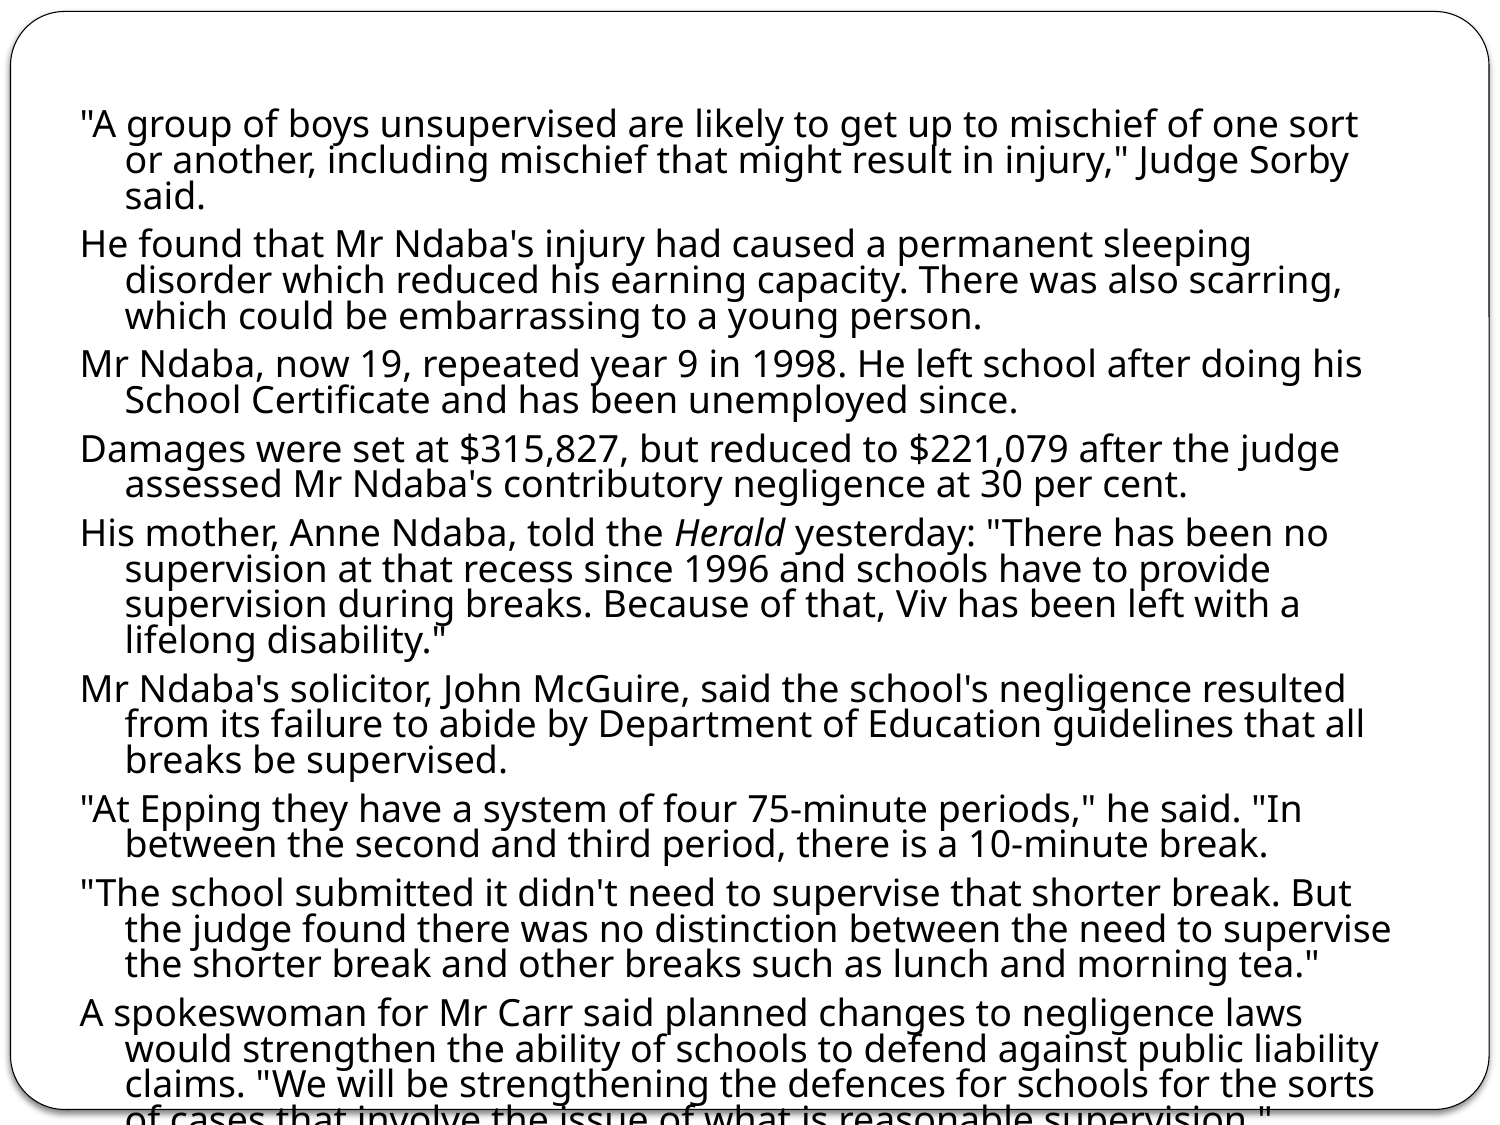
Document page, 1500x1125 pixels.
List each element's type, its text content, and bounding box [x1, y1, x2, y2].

list "A group of boys unsupervised are likely to get up to mischief of one sort or another, including mischief that might result in injury," Judge Sorby said. He found that Mr Ndaba's injury had caused a permanent sleeping disorder which reduced his earning capacity. There was also scarring, which could be embarrassing to a young person. Mr Ndaba, now 19, repeated year 9 in 1998. He left school after doing his School Certificate and has been unemployed since. Damages were set at $315,827, but reduced to $221,079 after the judge assessed Mr Ndaba's contributory negligence at 30 per cent. His mother, Anne Ndaba, told the Herald yesterday: "There has been no supervision at that recess since 1996 and schools have to provide supervision during breaks. Because of that, Viv has been left with a lifelong disability." Mr Ndaba's solicitor, John McGuire, said the school's negligence resulted from its failure to abide by Department of Education guidelines that all breaks be supervised. "At Epping they have a system of four 75-minute periods," he said. "In between the second and third period, there is a 10-minute break. "The school submitted it didn't need to supervise that shorter break. But the judge found there was no distinction between the need to supervise the shorter break and other breaks such as lunch and morning tea." A spokeswoman for Mr Carr said planned changes to negligence laws would strengthen the ability of schools to defend against public liability claims. "We will be strengthening the defences for schools for the sorts of cases that involve the issue of what is reasonable supervision." This story was found at: http://www.smh.com.au/articles/2002/05/22/1022038440185.html [64, 101, 1415, 840]
